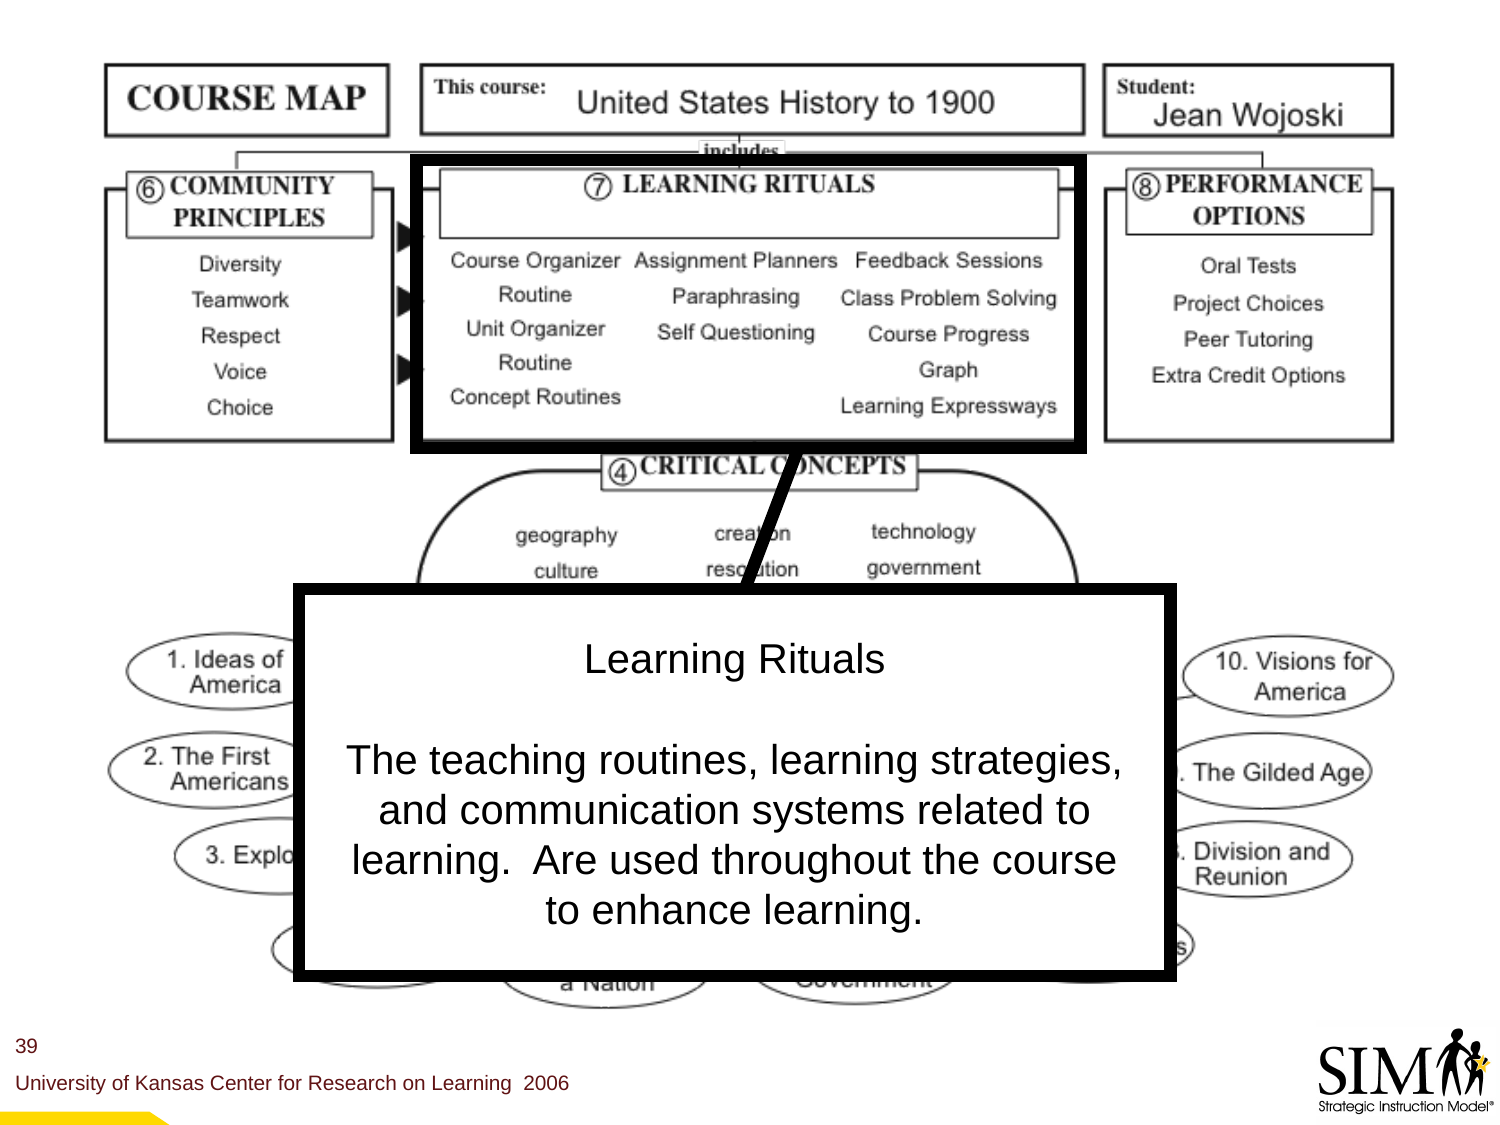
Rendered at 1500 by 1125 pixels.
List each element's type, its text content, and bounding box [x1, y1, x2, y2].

picture [40, 0, 1500, 1125]
footer University of Kansas Center for Research on Learning 2006 [0, 1062, 37, 1101]
slide_number 39 [0, 1024, 35, 1062]
